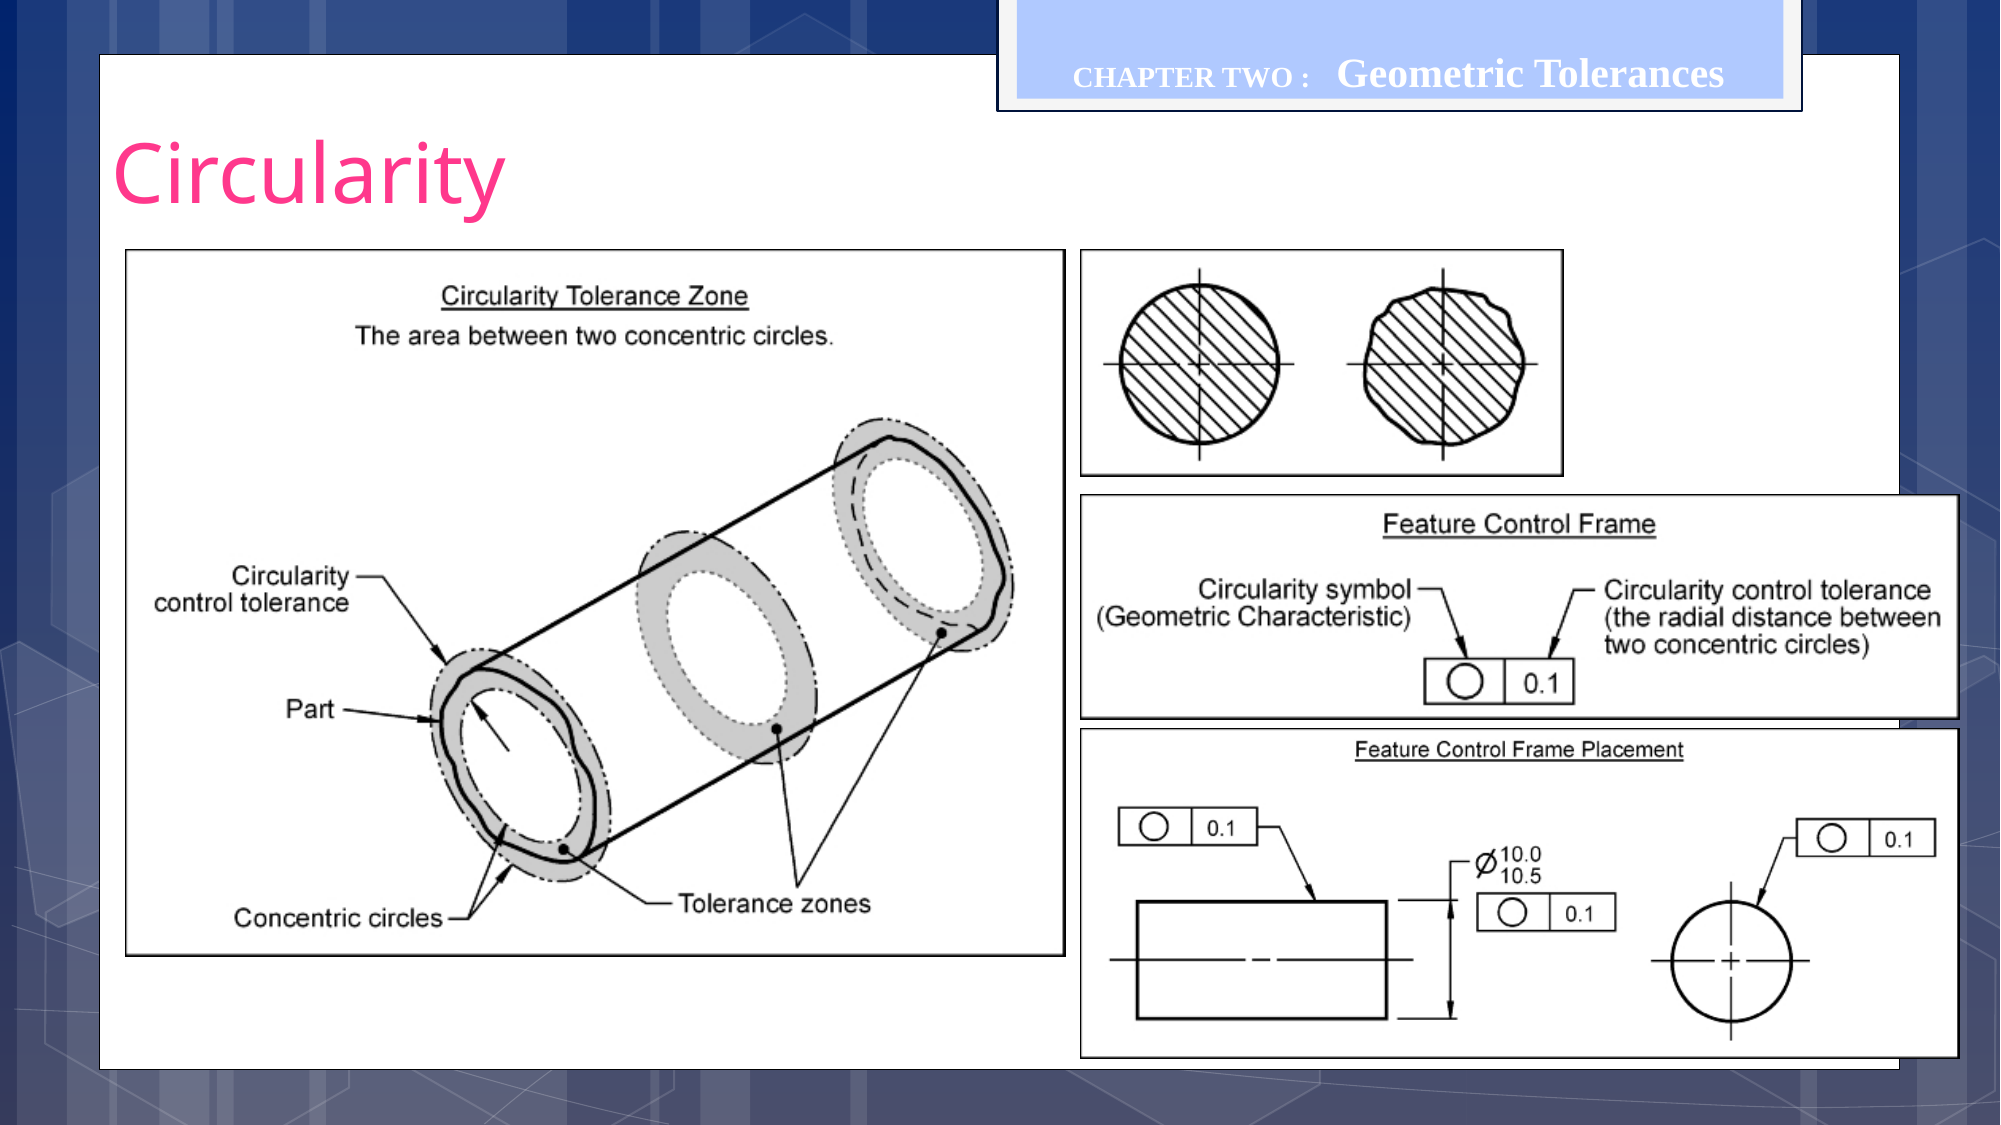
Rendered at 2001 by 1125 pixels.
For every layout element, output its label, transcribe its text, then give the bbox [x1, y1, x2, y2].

picture [1080, 494, 1960, 720]
picture [125, 249, 1066, 957]
title Circularity [96, 40, 1634, 228]
text_box CHAPTER TWO : Geometric Tolerances [940, 0, 1858, 110]
picture [1080, 727, 1960, 1059]
picture [1080, 249, 1564, 477]
